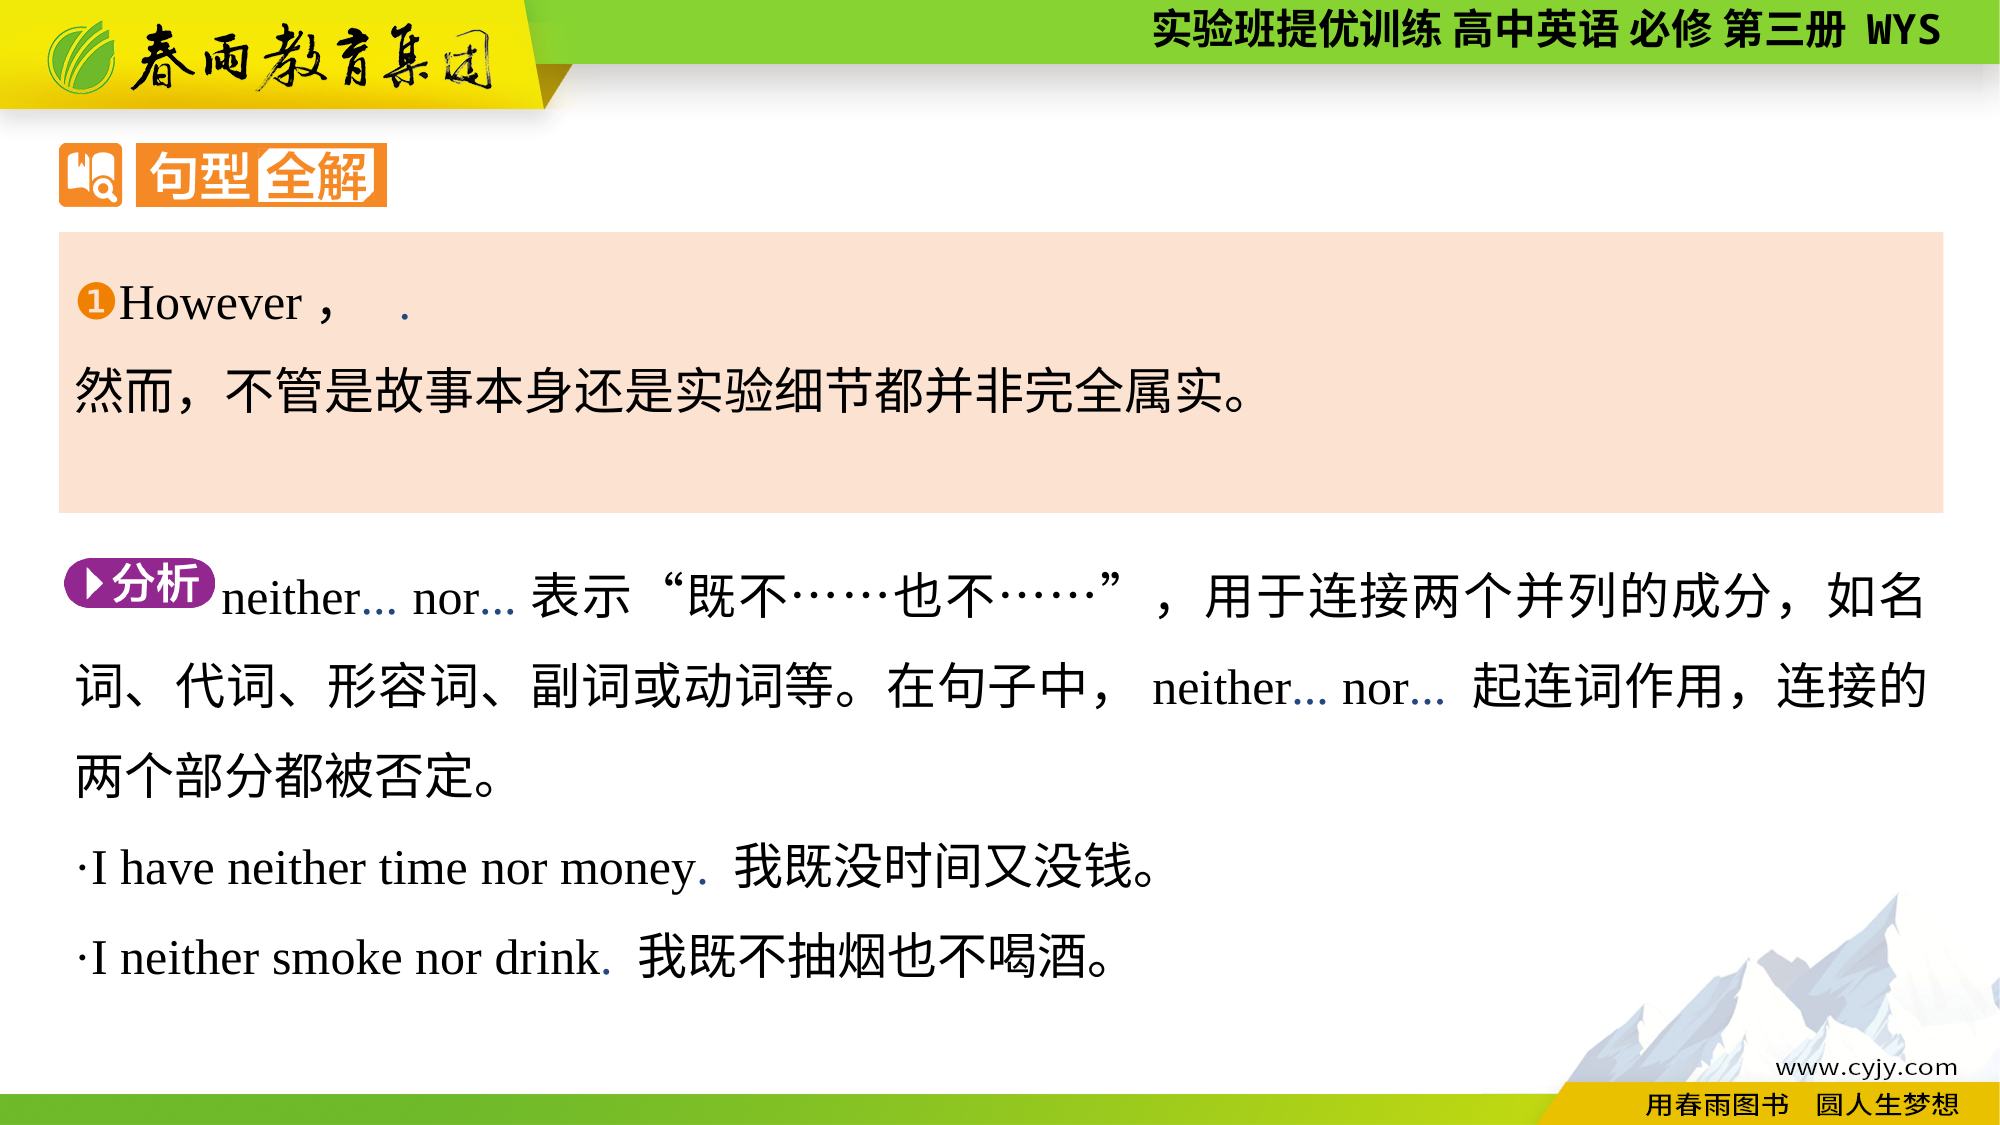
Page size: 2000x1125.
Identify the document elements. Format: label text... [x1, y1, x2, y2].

picture [0, 0, 2000, 1125]
text_box neither... nor...表示“既不……也不……”，用于连接两个并列的成分，如名词、代词、形容词、副词或动词等。在句子中，neither... nor... 起连词作用，连接的两个部分都被否定。 ·I have neither time nor money. 我既没时间又没钱。 ·I neither smoke nor drink. 我既不抽烟也不喝酒。 [59, 527, 1944, 992]
